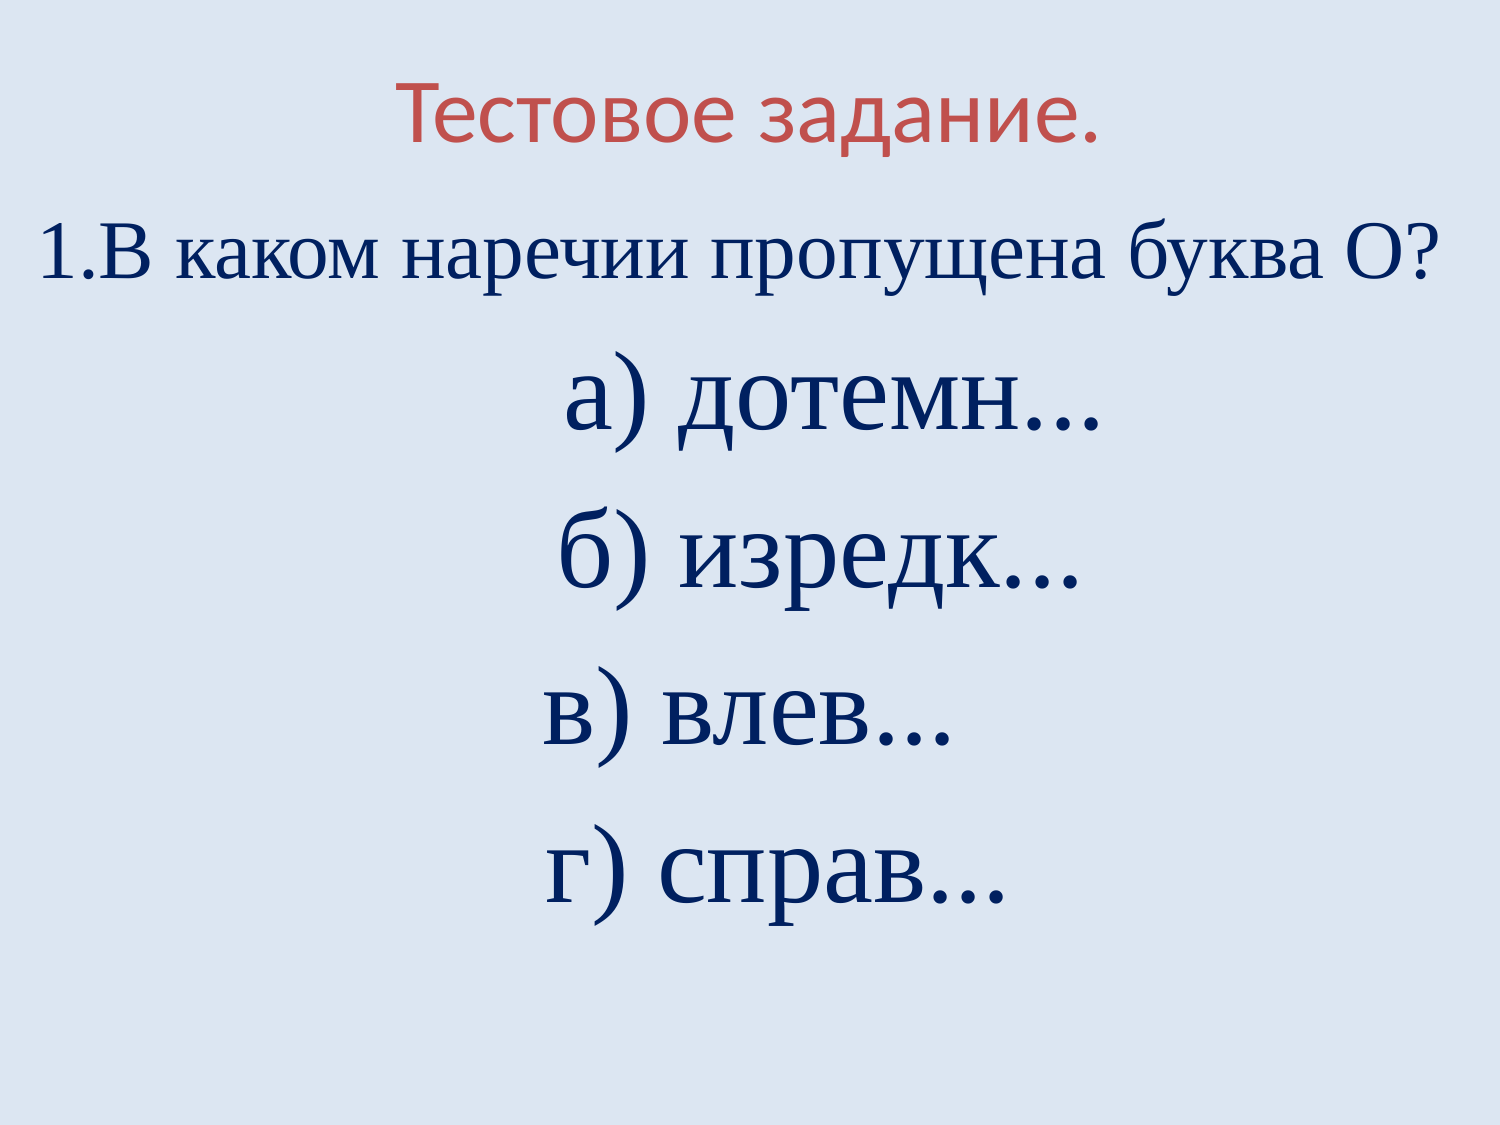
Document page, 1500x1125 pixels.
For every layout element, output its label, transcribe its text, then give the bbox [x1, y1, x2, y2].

title Тестовое задание. [0, 0, 1500, 187]
subtitle 1.В каком наречии пропущена буква О? а) дотемн... б) изредк... в) влев... г) справ... [0, 187, 1500, 1125]
